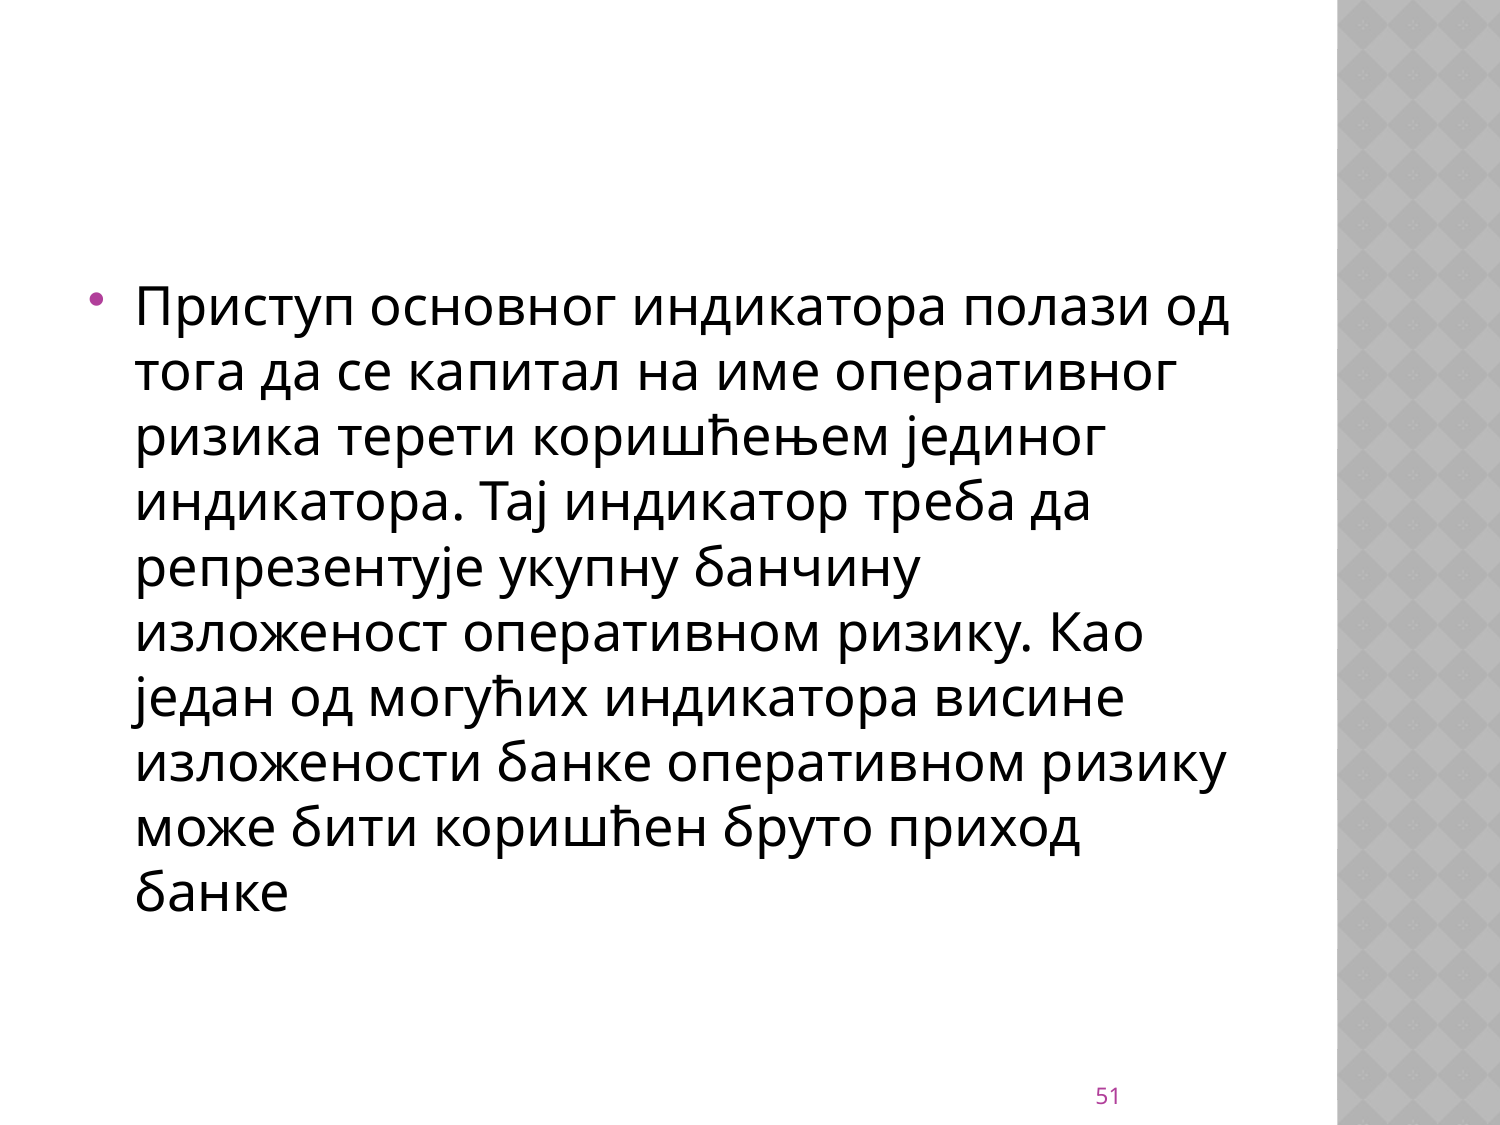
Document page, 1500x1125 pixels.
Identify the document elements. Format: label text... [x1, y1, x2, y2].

list Приступ основног индикатора полази од тога да се капитал на име оперативног ризика терети коришћењем јединог индикатора. Тај индикатор треба да репрезентује укупну банчину изложеност оперативном ризику. Као један од могућих индикатора висине изложености банке оперативном ризику може бити коришћен бруто приход банке [75, 264, 1263, 1059]
slide_number 51 [1025, 1075, 1122, 1113]
